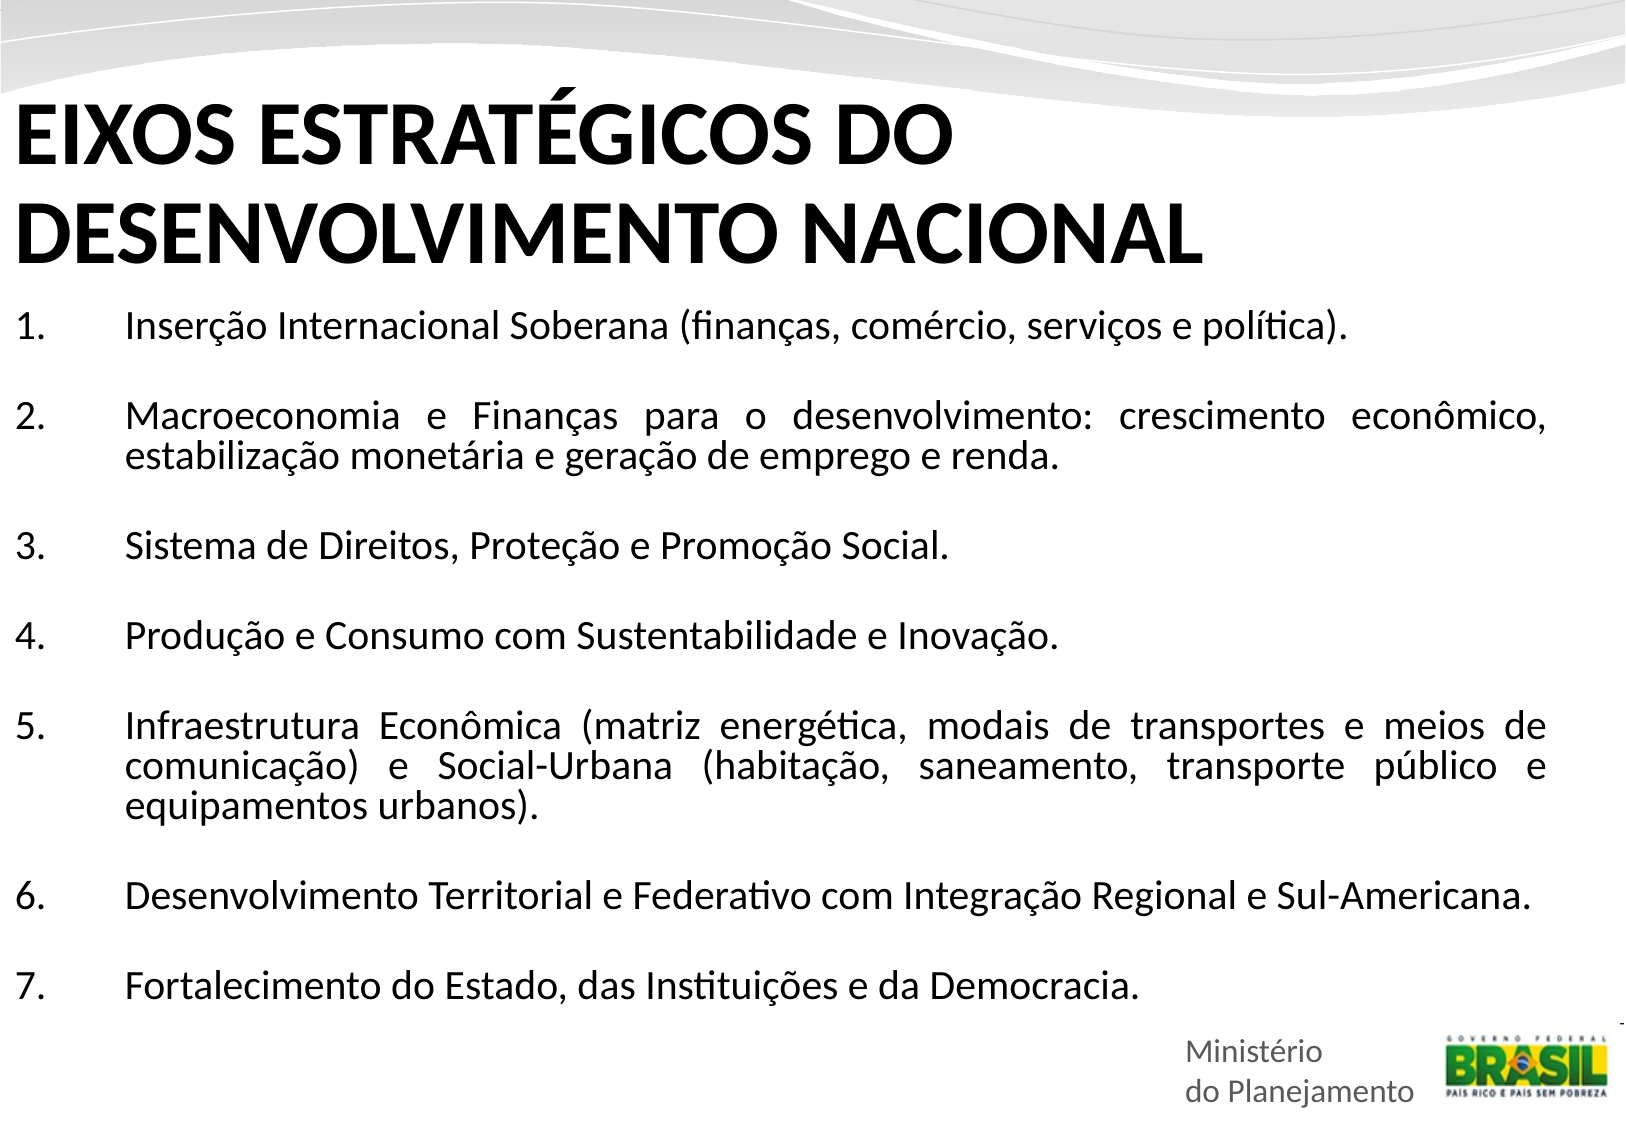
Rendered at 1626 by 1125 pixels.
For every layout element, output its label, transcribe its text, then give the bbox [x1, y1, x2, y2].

text_box Inserção Internacional Soberana (finanças, comércio, serviços e política). Macroeconomia e Finanças para o desenvolvimento: crescimento econômico, estabilização monetária e geração de emprego e renda. Sistema de Direitos, Proteção e Promoção Social. Produção e Consumo com Sustentabilidade e Inovação. Infraestrutura Econômica (matriz energética, modais de transportes e meios de comunicação) e Social-Urbana (habitação, saneamento, transporte público e equipamentos urbanos). Desenvolvimento Territorial e Federativo com Integração Regional e Sul-Americana. Fortalecimento do Estado, das Instituições e da Democracia. [0, 299, 1563, 1125]
picture [1563, 1023, 1624, 1110]
text_box EIXOS ESTRATÉGICOS DO DESENVOLVIMENTO NACIONAL [0, 78, 1625, 291]
